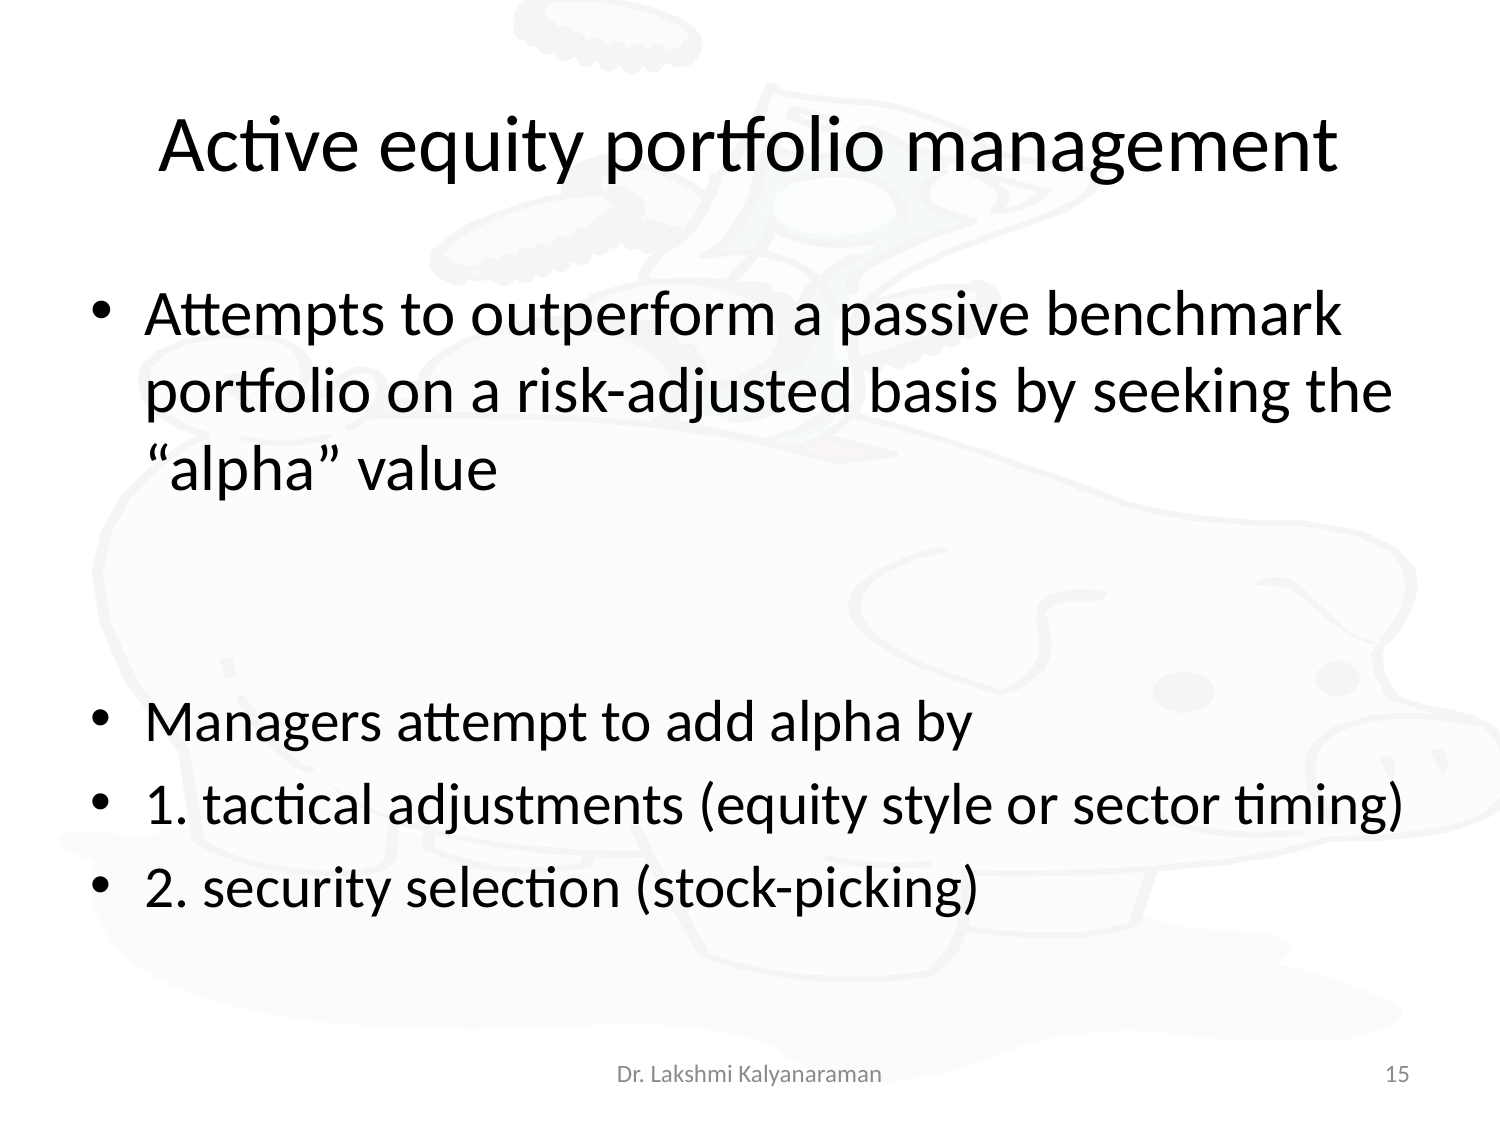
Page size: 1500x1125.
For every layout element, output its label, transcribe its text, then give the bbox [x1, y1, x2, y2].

title Active equity portfolio management [75, 45, 1425, 233]
footer Dr. Lakshmi Kalyanaraman [512, 1042, 988, 1103]
slide_number 15 [1074, 1042, 1425, 1103]
list Attempts to outperform a passive benchmark portfolio on a risk-adjusted basis by seeking the “alpha” value Managers attempt to add alpha by 1. tactical adjustments (equity style or sector timing) 2. security selection (stock-picking) [75, 262, 1425, 1005]
